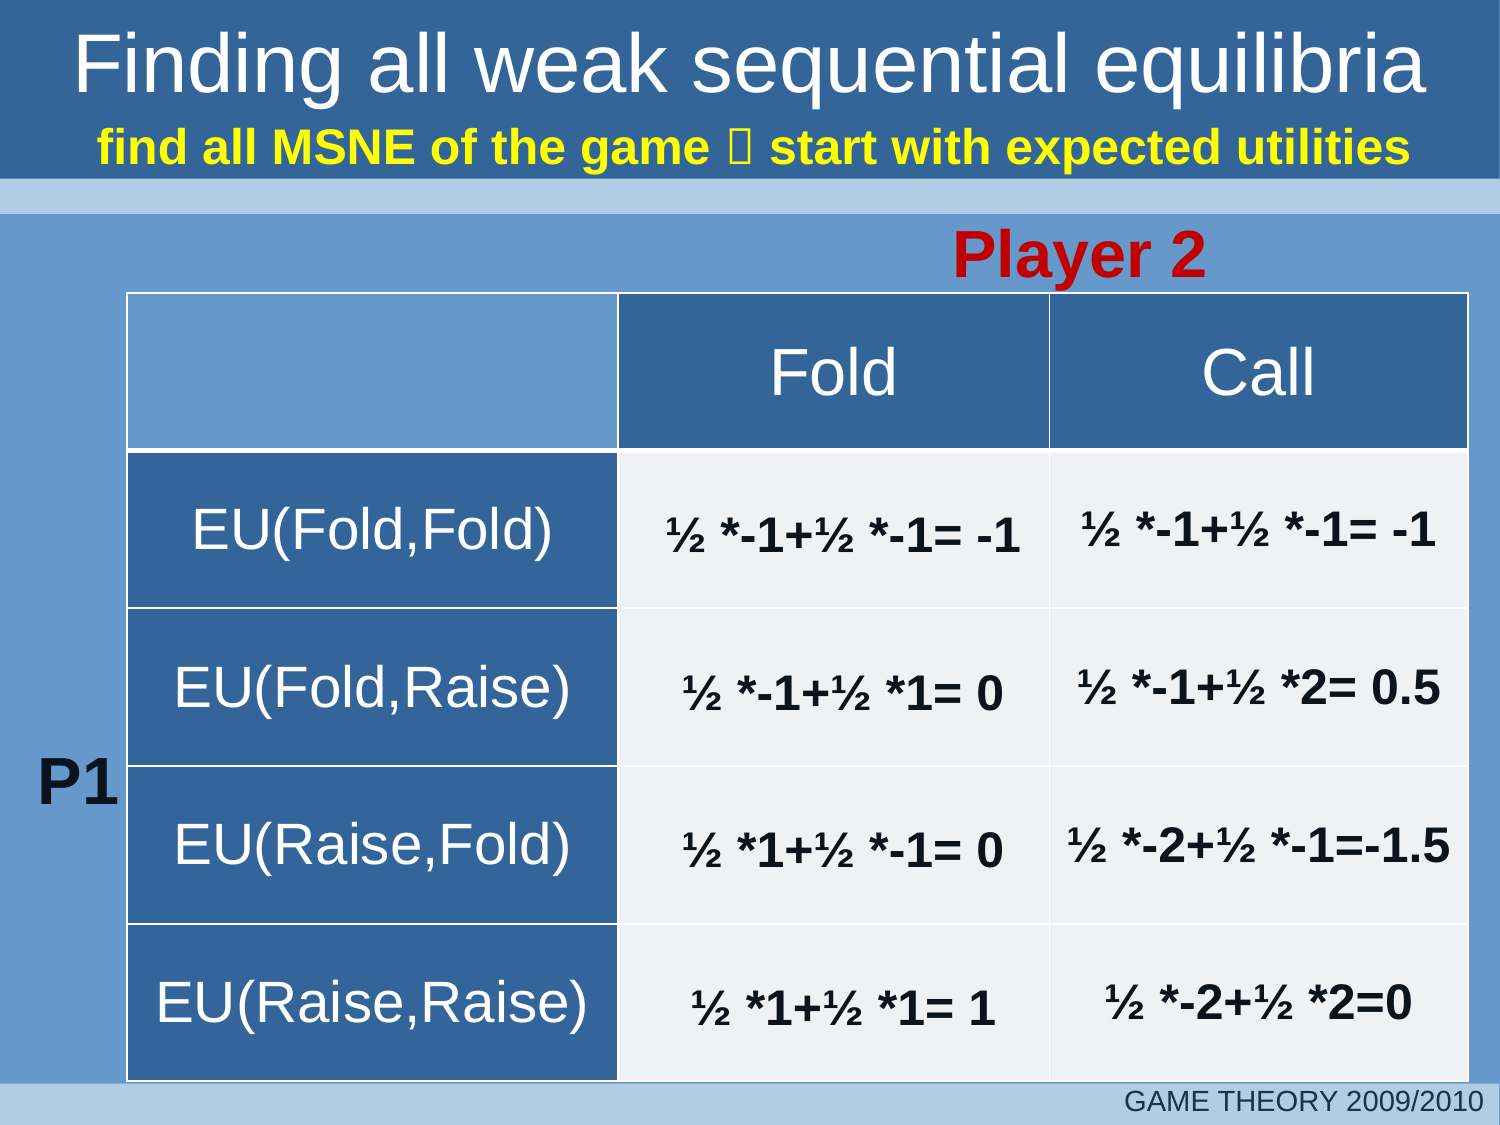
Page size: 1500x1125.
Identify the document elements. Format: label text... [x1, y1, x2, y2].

table_header Call [1050, 294, 1467, 448]
table_cell ½ *-2+½ *-1=-1.5 [1050, 767, 1467, 923]
table_cell EU(Fold,Fold) [128, 453, 617, 607]
table_header [128, 294, 617, 448]
table_cell ½ *-1+½ *2= 0.5 [1050, 609, 1467, 765]
text_box P1 [0, 730, 157, 825]
text_box GAME THEORY 2009/2010 [1109, 1075, 1500, 1125]
table_header Fold [619, 294, 1049, 448]
table_cell EU(Fold,Raise) [128, 609, 617, 765]
table_cell ½ *1+½ *1= 1 [619, 925, 1049, 1080]
table_cell EU(Raise,Fold) [128, 767, 617, 923]
text_box find all MSNE of the game  start with expected utilities [81, 107, 1427, 182]
table_cell ½ *-1+½ *-1= -1 [1050, 453, 1467, 607]
table_cell ½ *-1+½ *1= 0 [619, 609, 1049, 765]
table_cell EU(Raise,Raise) [128, 925, 617, 1080]
table_cell ½ *-1+½ *-1= -1 [619, 453, 1049, 607]
table_cell ½ *-2+½ *2=0 [1050, 925, 1467, 1080]
title Finding all weak sequential equilibria [0, 0, 1500, 119]
table_cell ½ *1+½ *-1= 0 [619, 767, 1049, 923]
text_box Player 2 [839, 203, 1321, 298]
